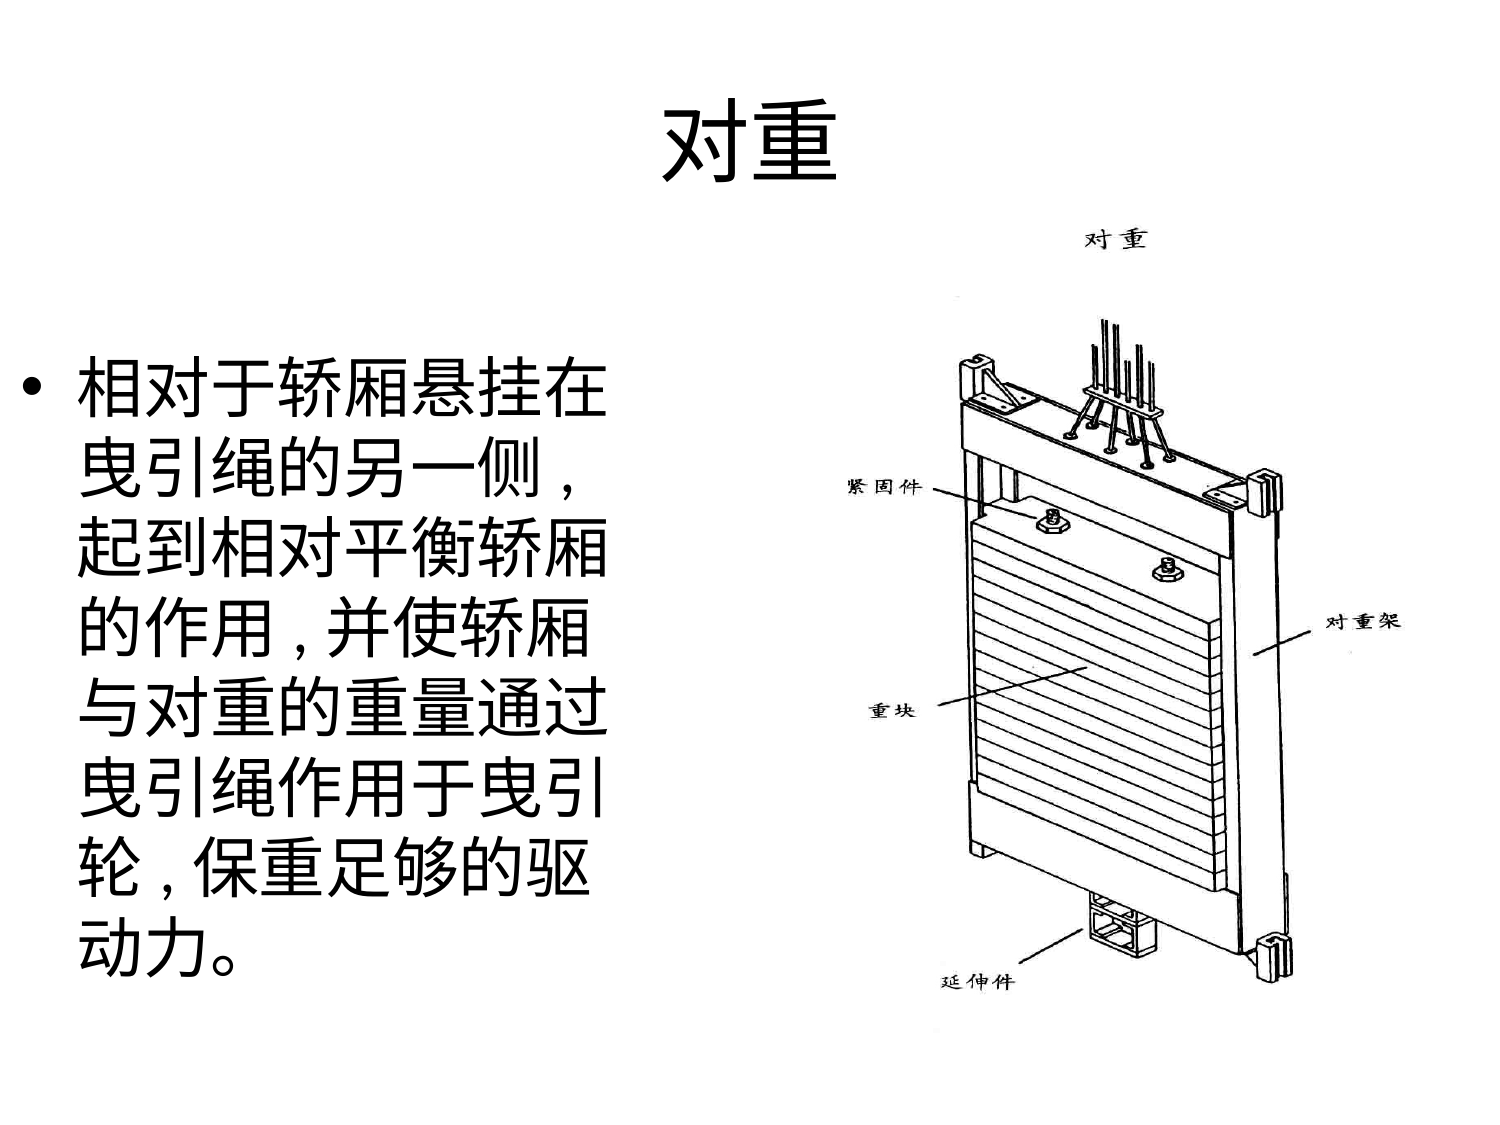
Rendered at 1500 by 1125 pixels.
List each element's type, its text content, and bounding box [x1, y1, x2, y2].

picture [737, 199, 1460, 1076]
title 对重 [75, 45, 1425, 233]
list 相对于轿厢悬挂在曳引绳的另一侧,起到相对平衡轿厢的作用,并使轿厢与对重的重量通过曳引绳作用于曳引轮,保重足够的驱动力。 [5, 338, 632, 1075]
